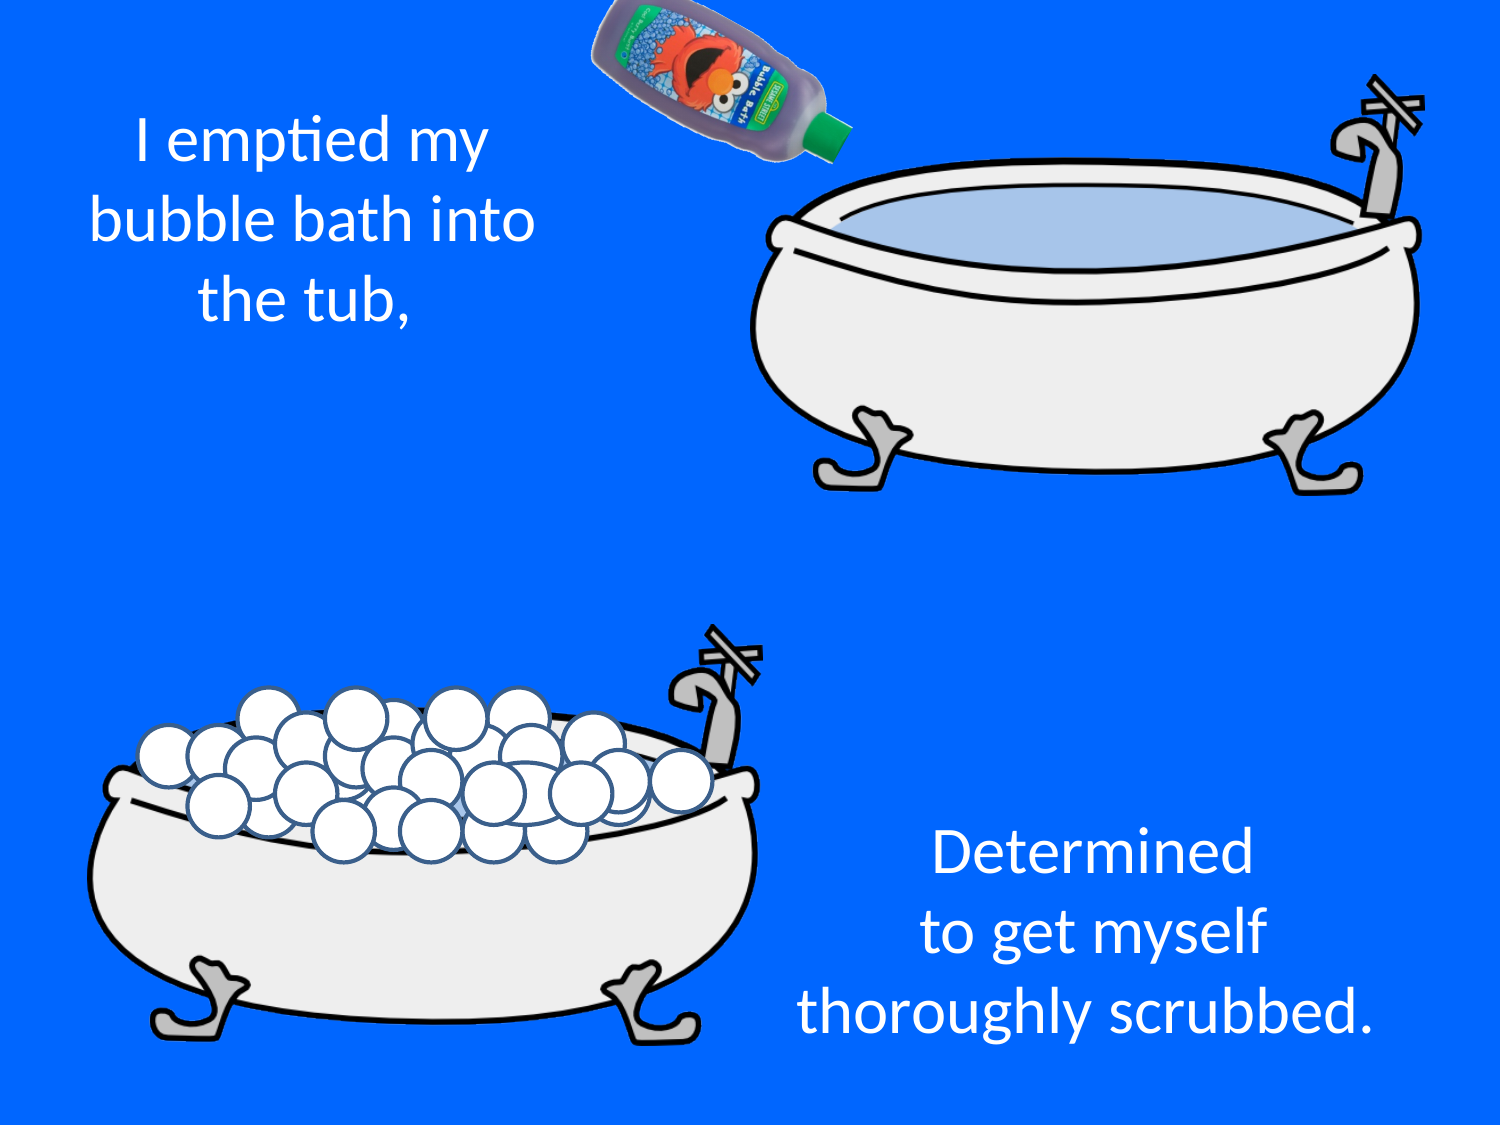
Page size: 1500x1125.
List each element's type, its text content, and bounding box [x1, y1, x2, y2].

text_box I emptied my bubble bath into the tub, [49, 87, 575, 343]
picture [87, 624, 763, 1046]
picture [571, 0, 1426, 496]
text_box Determined to get myself thoroughly scrubbed. [757, 799, 1450, 1055]
